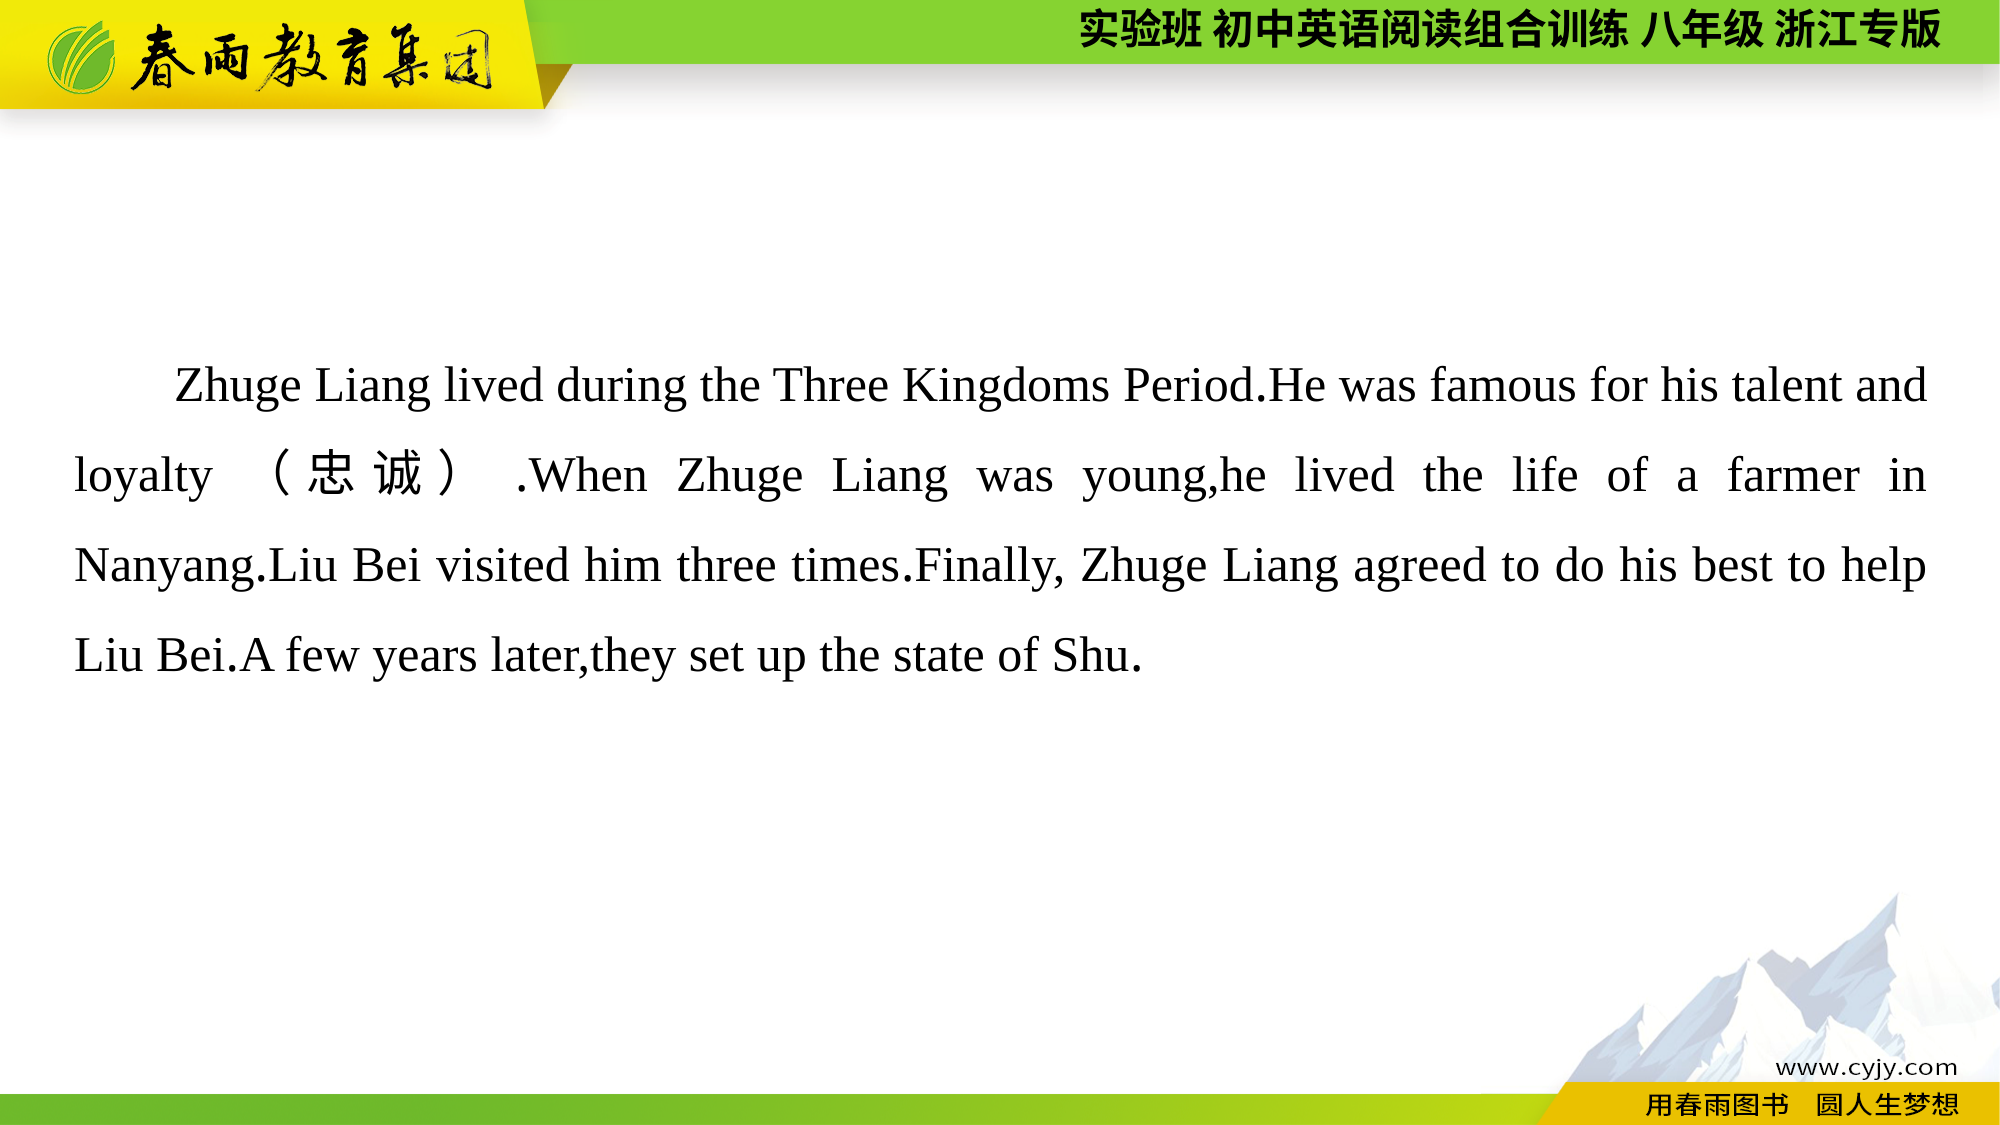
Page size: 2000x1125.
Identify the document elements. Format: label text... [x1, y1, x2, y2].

picture [0, 0, 2000, 1125]
list Zhuge Liang lived during the Three Kingdoms Period.He was famous for his talent and loyalty（忠诚）.When Zhuge Liang was young,he lived the life of a farmer in Nanyang.Liu Bei visited him three times.Finally, Zhuge Liang agreed to do his best to help Liu Bei.A few years later,they set up the state of Shu. [59, 313, 1944, 681]
